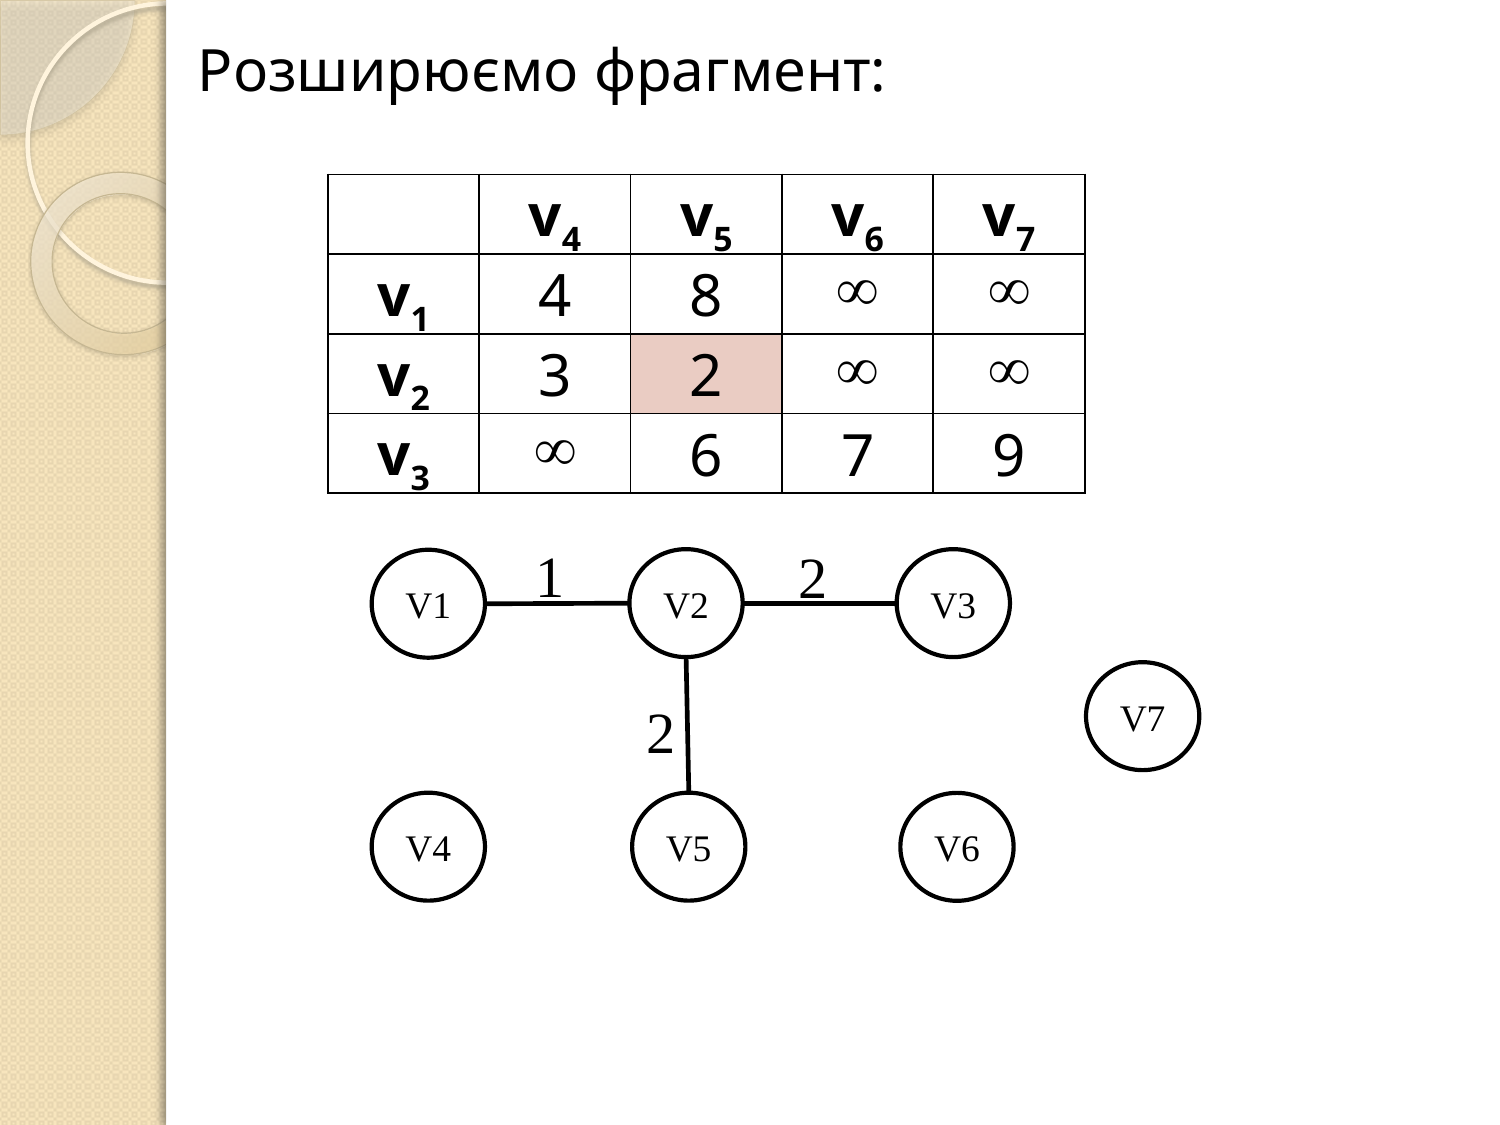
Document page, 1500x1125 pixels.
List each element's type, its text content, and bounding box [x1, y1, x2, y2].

table_cell  [480, 414, 630, 492]
table_cell 2 [631, 335, 781, 413]
table_header v5 [631, 175, 781, 253]
table_cell  [934, 335, 1084, 413]
table_header v6 [783, 175, 932, 253]
table_cell v2 [329, 335, 478, 413]
table_cell 3 [480, 335, 630, 413]
table_header v7 [934, 175, 1084, 253]
table_cell  [934, 255, 1084, 333]
text_box Розширюємо фрагмент: [182, 25, 1187, 111]
table_cell 9 [934, 414, 1084, 492]
table_cell v1 [329, 255, 478, 333]
table_cell 7 [783, 414, 932, 492]
table_cell  [783, 255, 932, 333]
table_header [329, 175, 478, 253]
table_cell v3 [329, 414, 478, 492]
table_cell 4 [480, 255, 630, 333]
table_cell  [783, 335, 932, 413]
table_cell 6 [631, 414, 781, 492]
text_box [371, 531, 1200, 902]
table_cell 8 [631, 255, 781, 333]
table_header v4 [480, 175, 630, 253]
